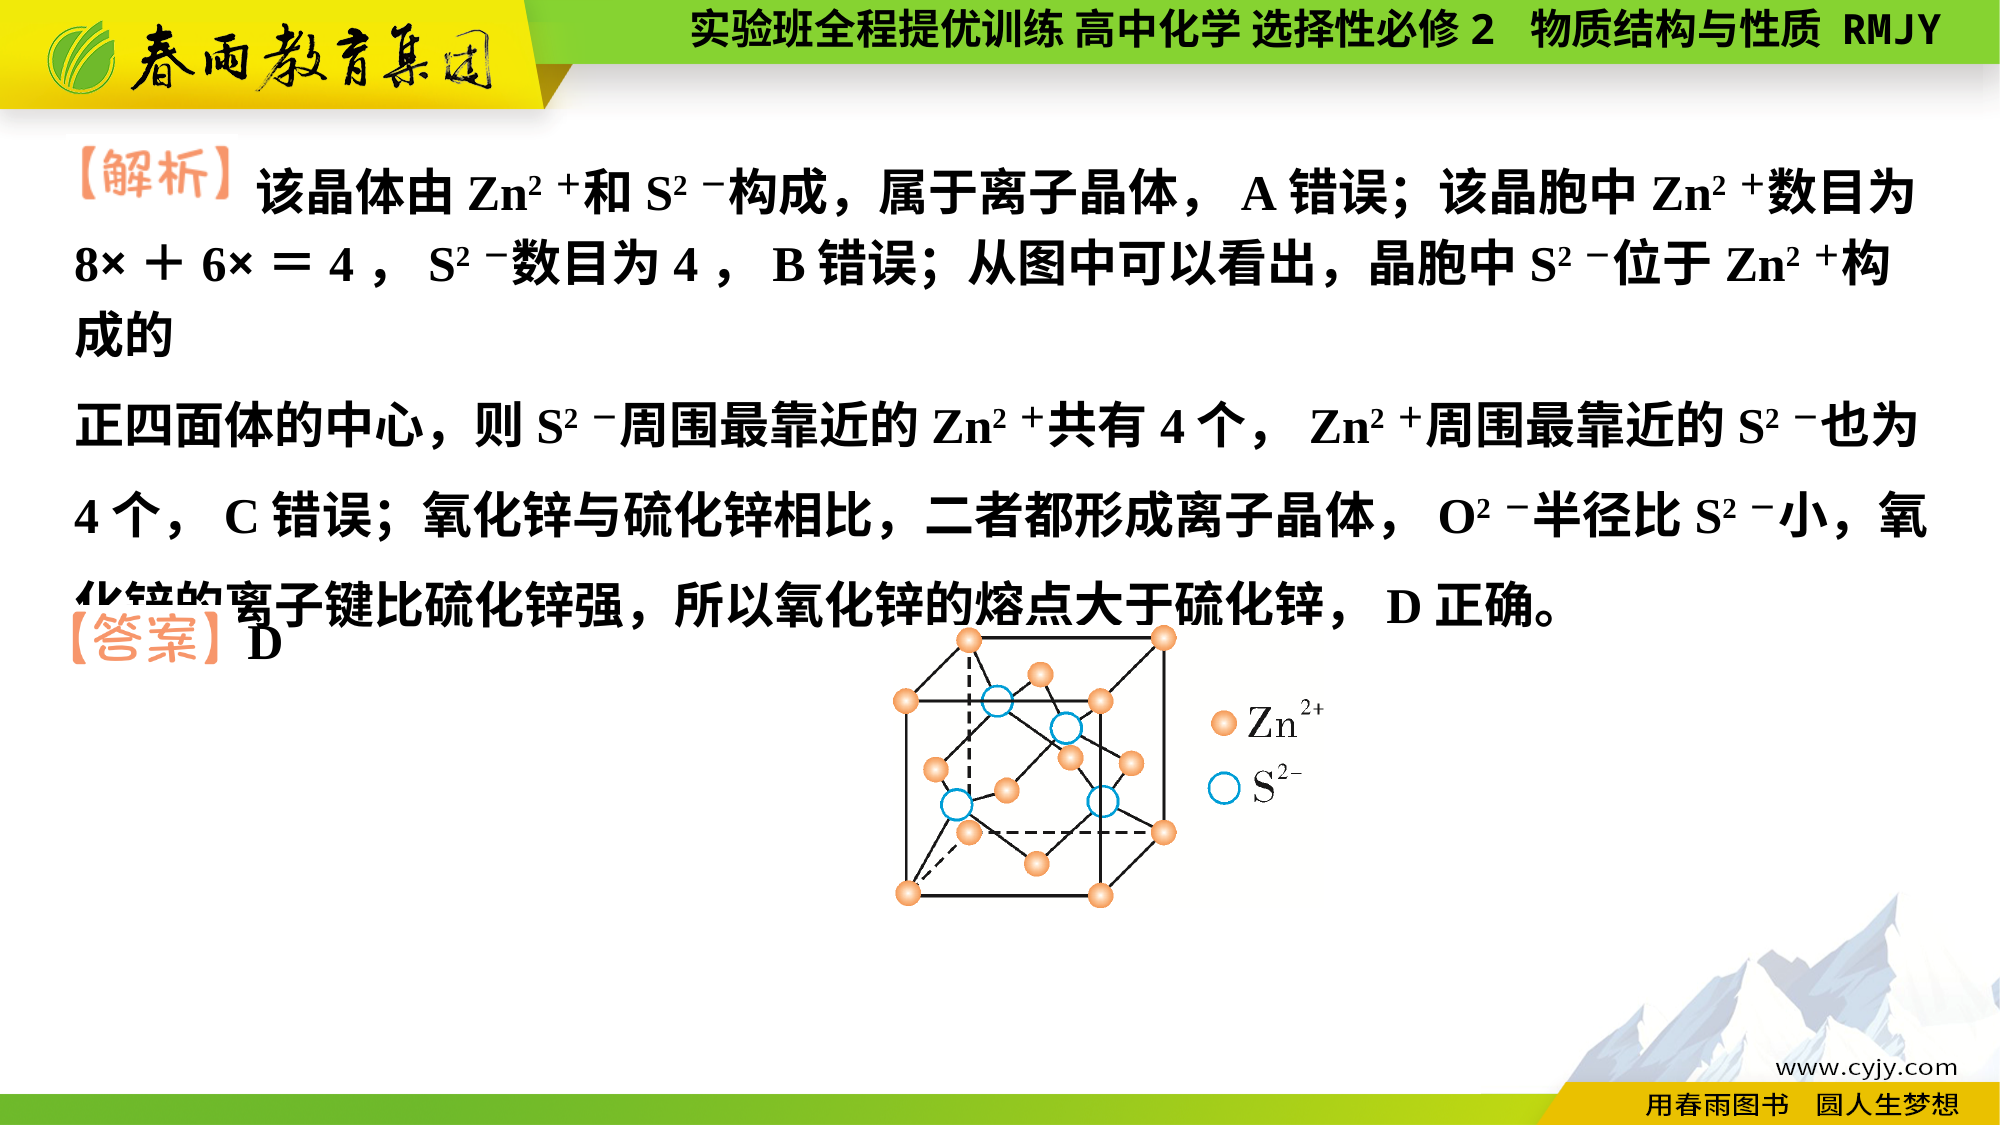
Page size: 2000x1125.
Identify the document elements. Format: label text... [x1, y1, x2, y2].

text_box D [232, 602, 299, 678]
picture [0, 0, 2000, 1125]
